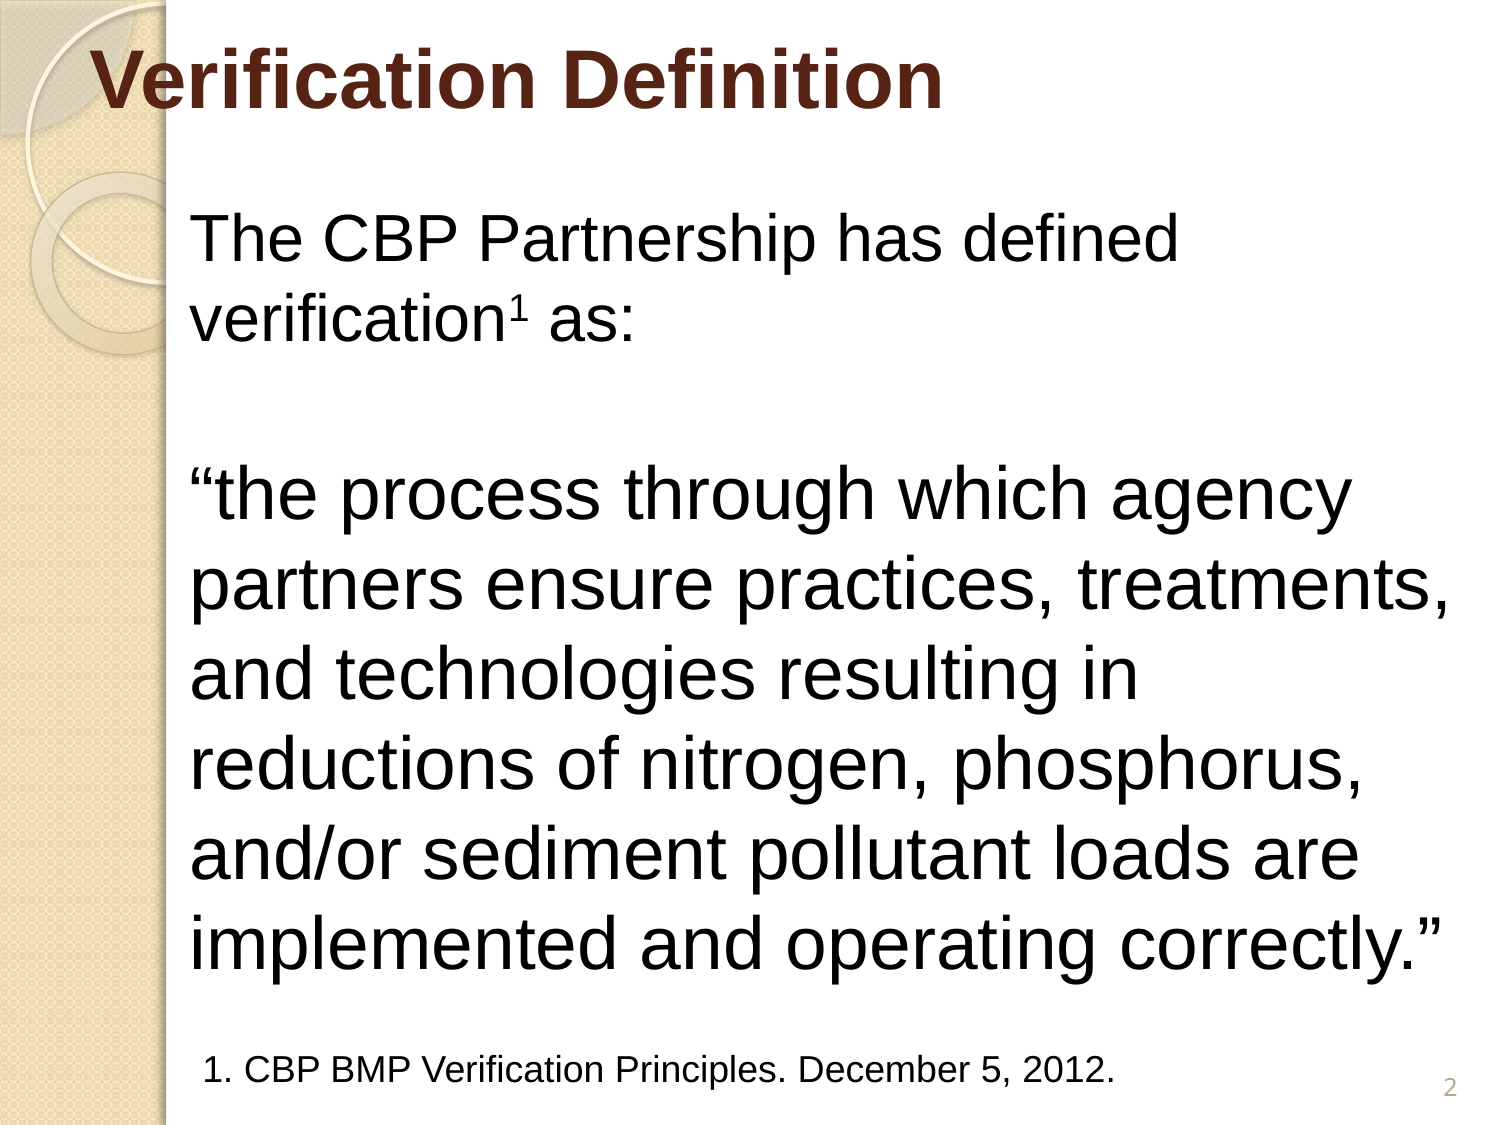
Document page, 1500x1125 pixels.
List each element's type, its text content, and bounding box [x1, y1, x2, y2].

text_box 1. CBP BMP Verification Principles. December 5, 2012. [187, 1037, 1438, 1098]
text_box The CBP Partnership has defined verification1 as: “the process through which agency partners ensure practices, treatments, and technologies resulting in reductions of nitrogen, phosphorus, and/or sediment pollutant loads are implemented and operating correctly.” [174, 187, 1475, 993]
title Verification Definition [75, 0, 1425, 150]
slide_number 2 [1413, 1034, 1488, 1113]
